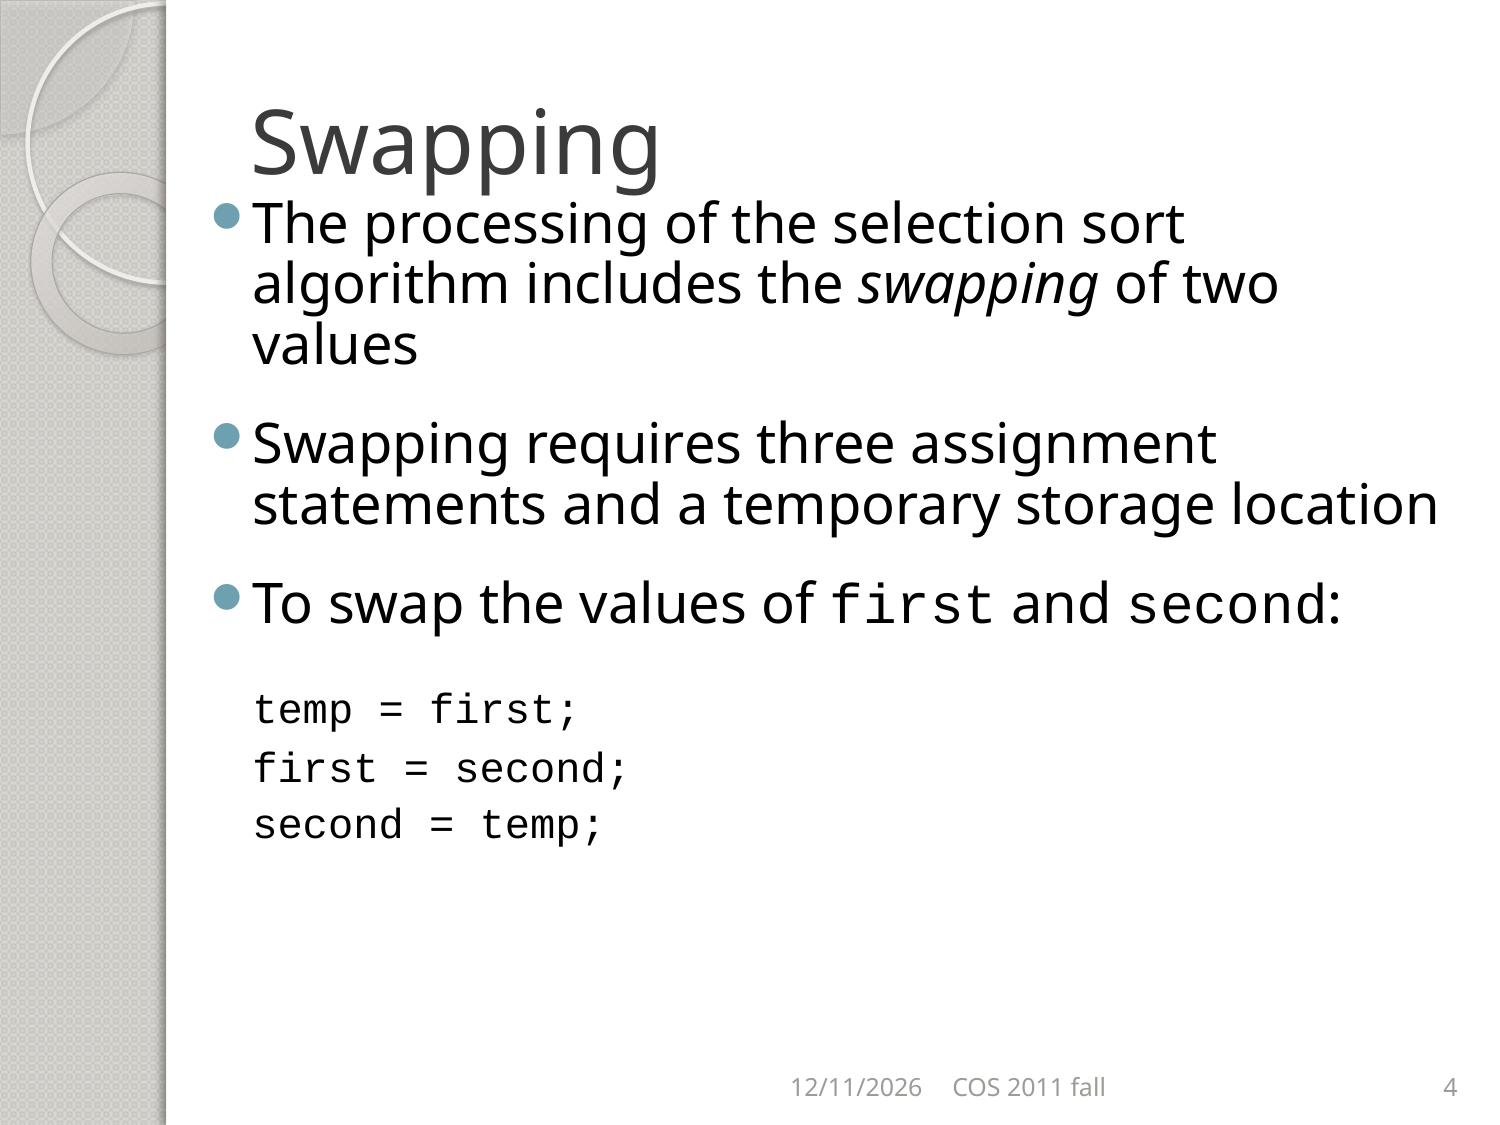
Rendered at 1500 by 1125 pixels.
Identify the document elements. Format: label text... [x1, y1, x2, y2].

list The processing of the selection sort algorithm includes the swapping of two values Swapping requires three assignment statements and a temporary storage location To swap the values of first and second: temp = first; first = second; second = temp; [183, 187, 1463, 900]
title Swapping [235, 45, 1466, 233]
slide_number 4 [1413, 1034, 1488, 1113]
footer COS 2011 fall [937, 1034, 1413, 1113]
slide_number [587, 1034, 937, 1113]
